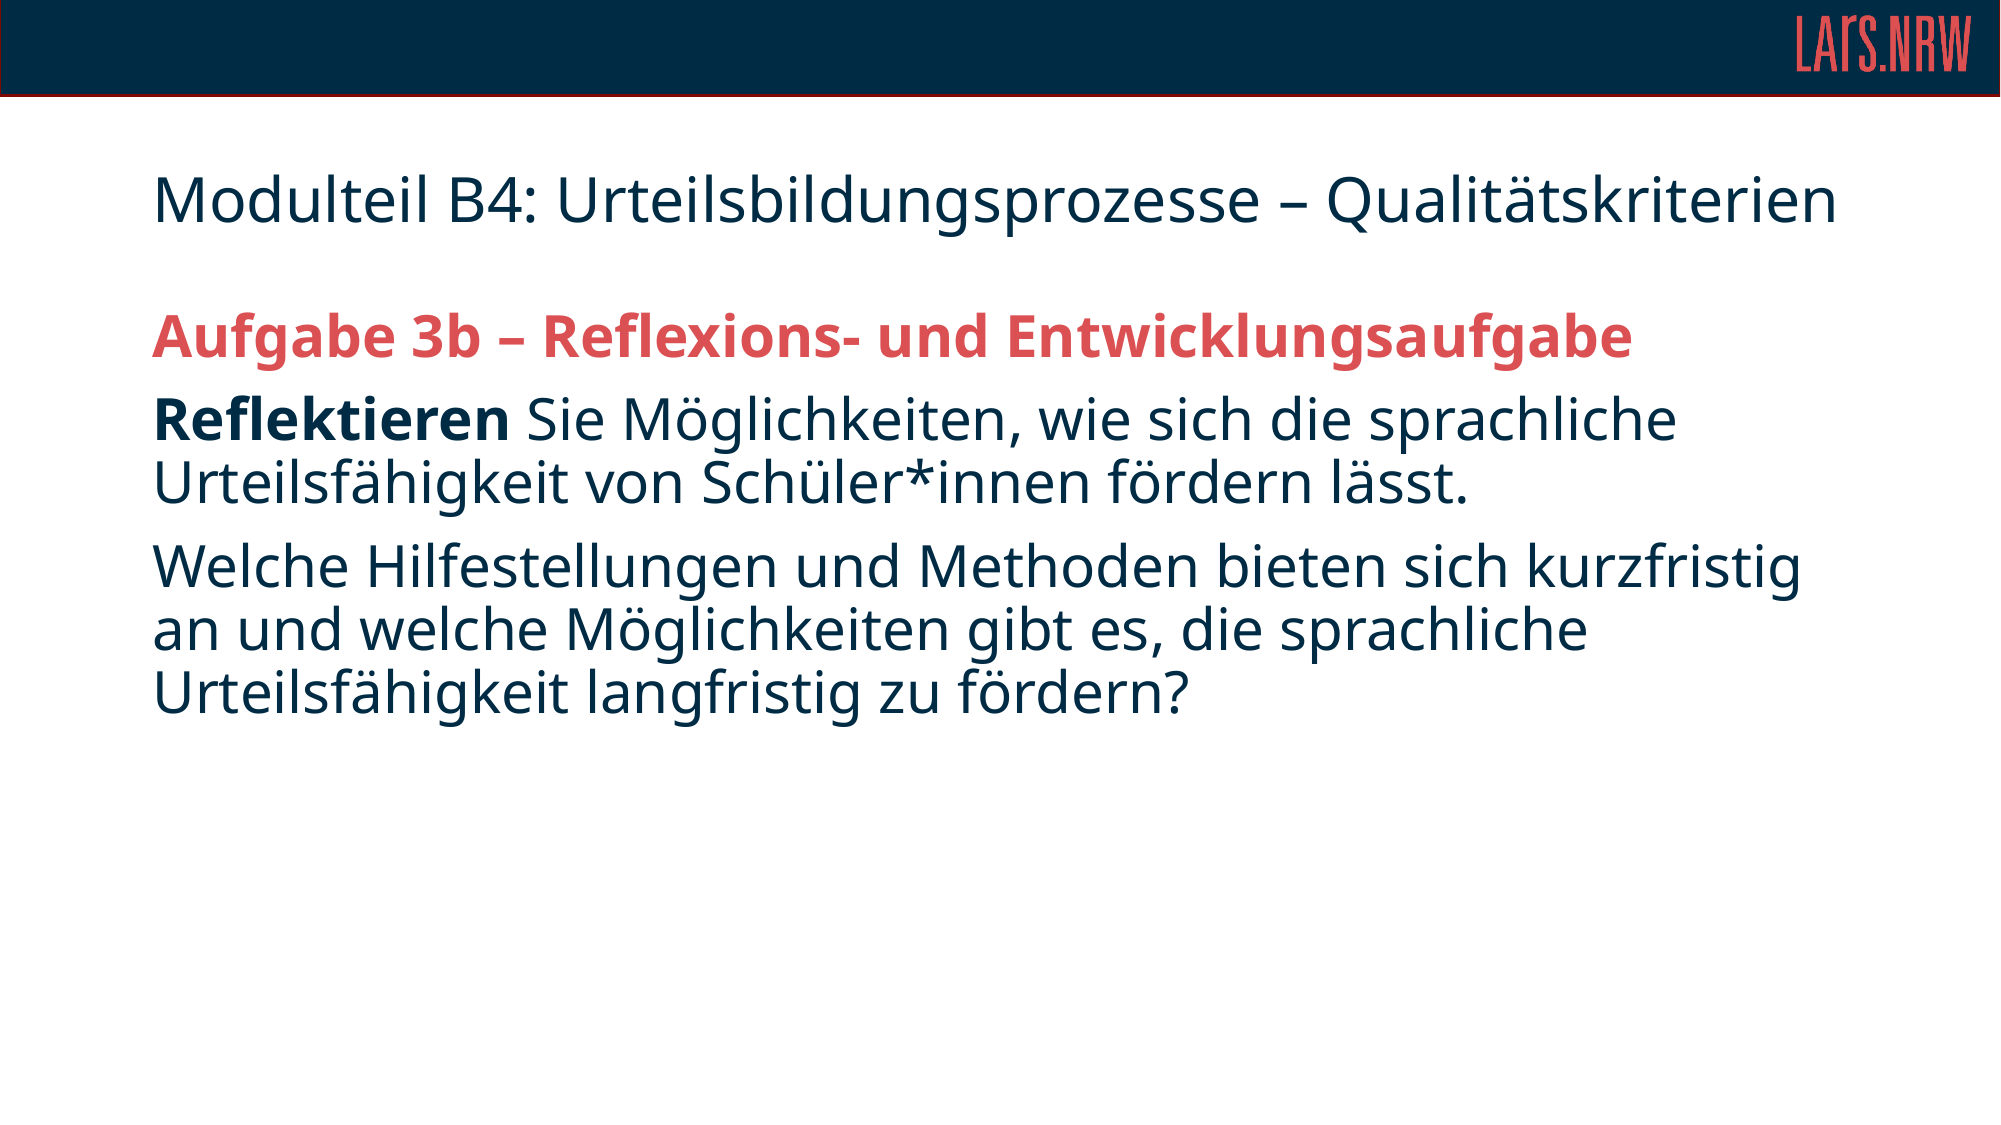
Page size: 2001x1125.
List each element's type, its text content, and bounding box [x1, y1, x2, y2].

picture [1779, 3, 1977, 86]
title Modulteil B4: Urteilsbildungsprozesse – Qualitätskriterien [137, 128, 1863, 278]
list Aufgabe 3b – Reflexions- und Entwicklungsaufgabe Reflektieren Sie Möglichkeiten, wie sich die sprachliche Urteilsfähigkeit von Schüler*innen fördern lässt. Welche Hilfestellungen und Methoden bieten sich kurzfristig an und welche Möglichkeiten gibt es, die sprachliche Urteilsfähigkeit langfristig zu fördern? [137, 299, 1863, 1014]
